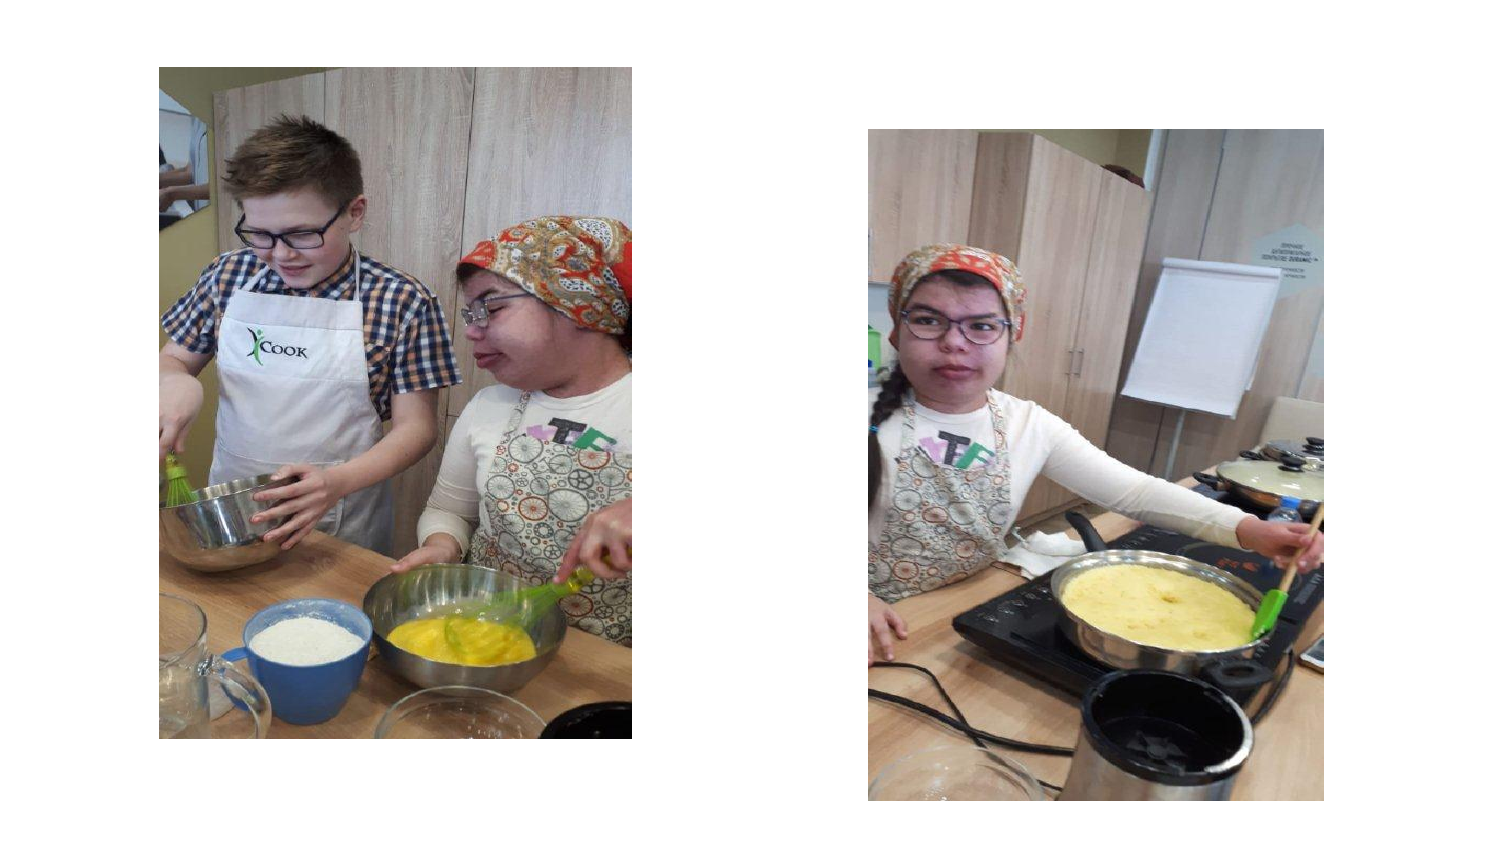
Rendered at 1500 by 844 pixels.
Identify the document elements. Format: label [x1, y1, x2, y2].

picture [158, 67, 633, 740]
list [867, 129, 1325, 801]
